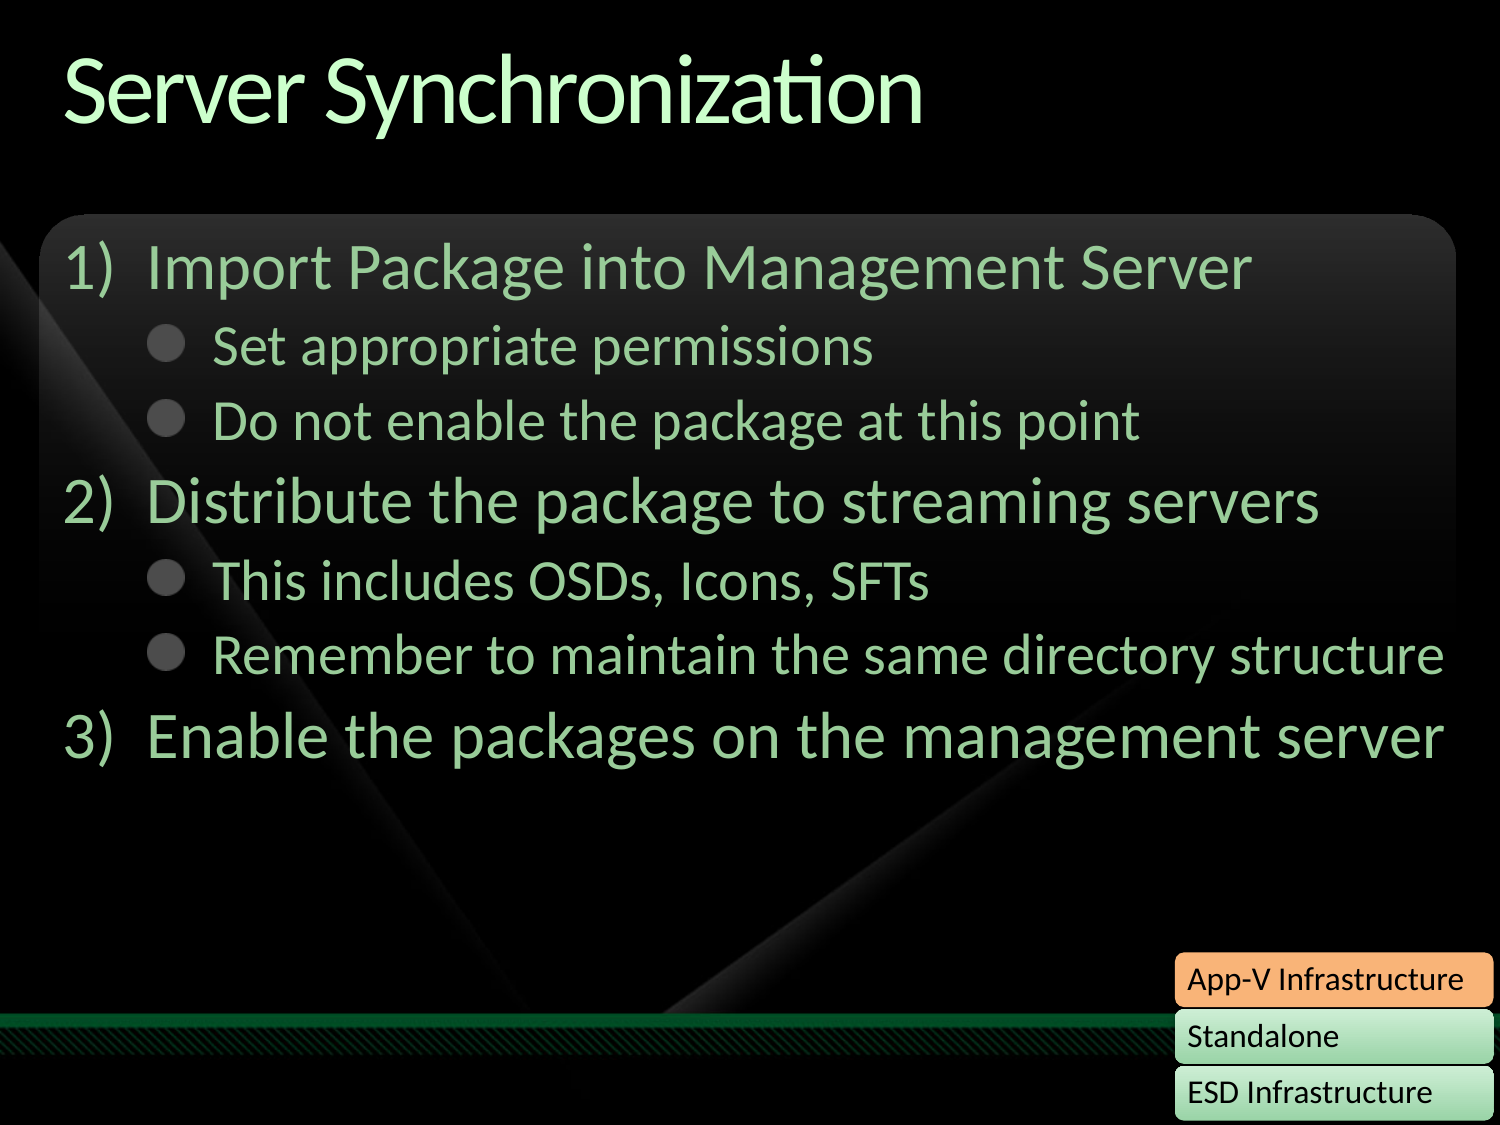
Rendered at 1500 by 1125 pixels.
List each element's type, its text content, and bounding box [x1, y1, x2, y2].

title Server Synchronization [62, 37, 1438, 147]
list Import Package into Management Server Set appropriate permissions Do not enable the package at this point Distribute the package to streaming servers This includes OSDs, Icons, SFTs Remember to maintain the same directory structure Enable the packages on the management server [62, 231, 1472, 946]
picture [0, 0, 1500, 1125]
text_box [1174, 951, 1494, 1121]
text_box [39, 214, 1446, 699]
